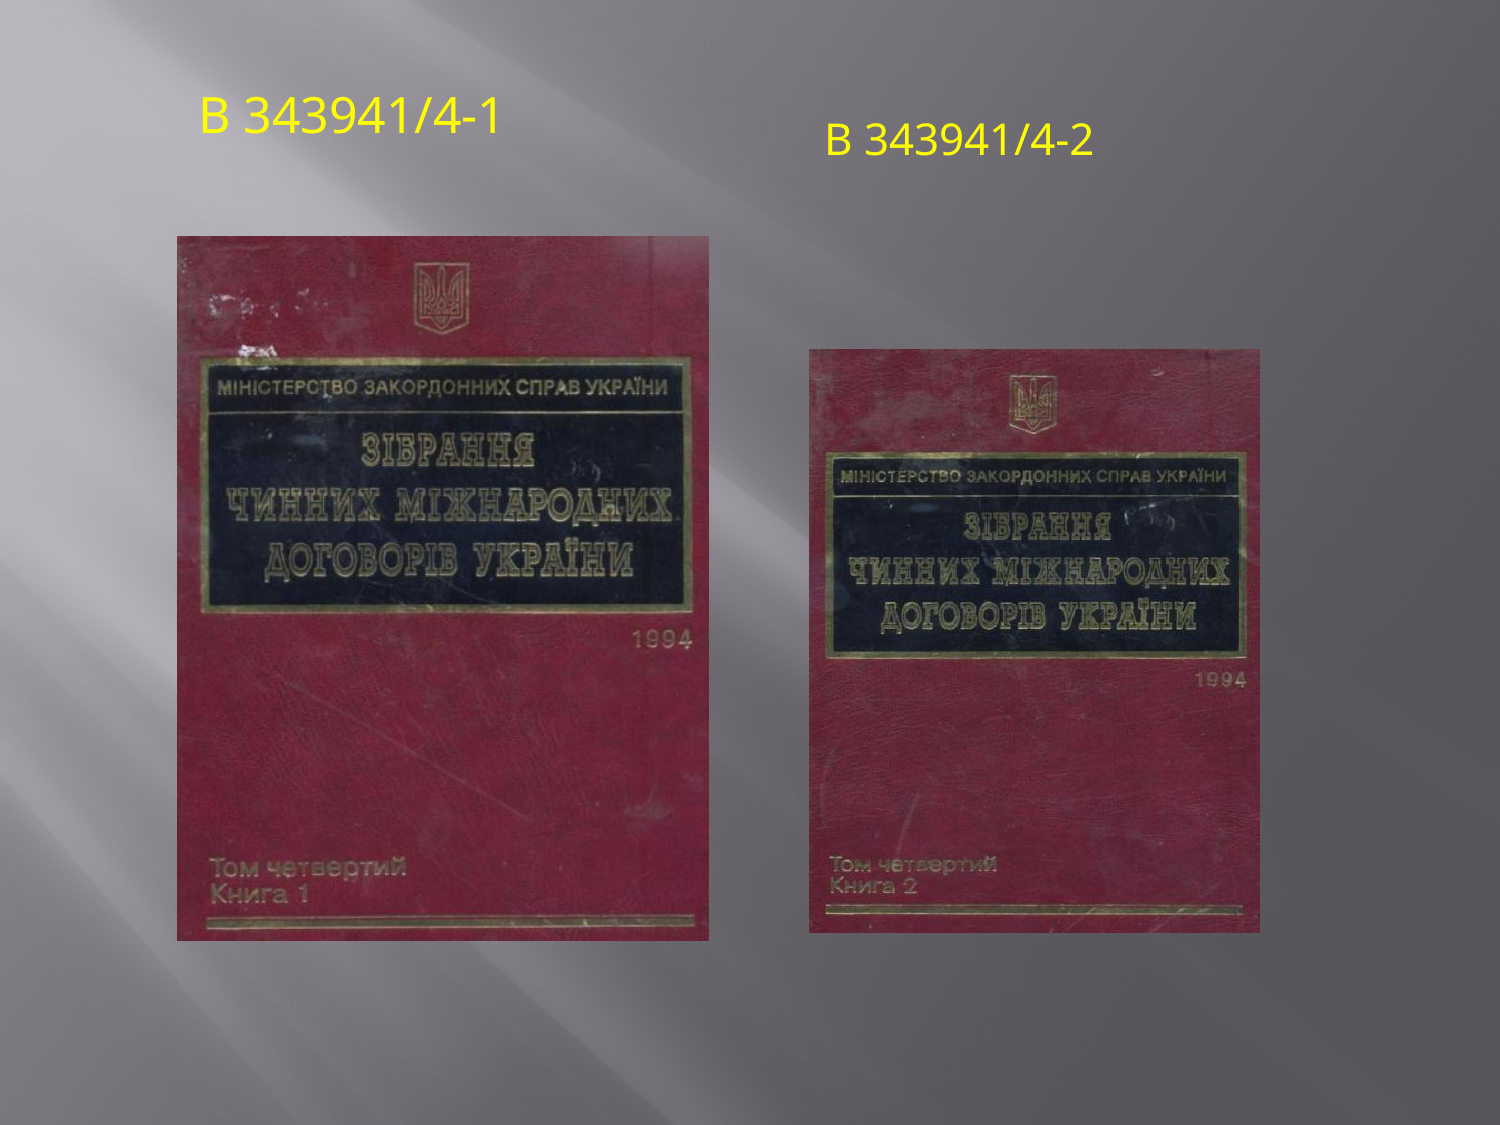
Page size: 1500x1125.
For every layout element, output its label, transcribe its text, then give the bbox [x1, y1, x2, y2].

list В 343941/4-2 [809, 54, 1258, 173]
picture [0, 0, 1500, 1125]
list В 343941/4-1 [183, 54, 621, 173]
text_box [176, 235, 709, 986]
